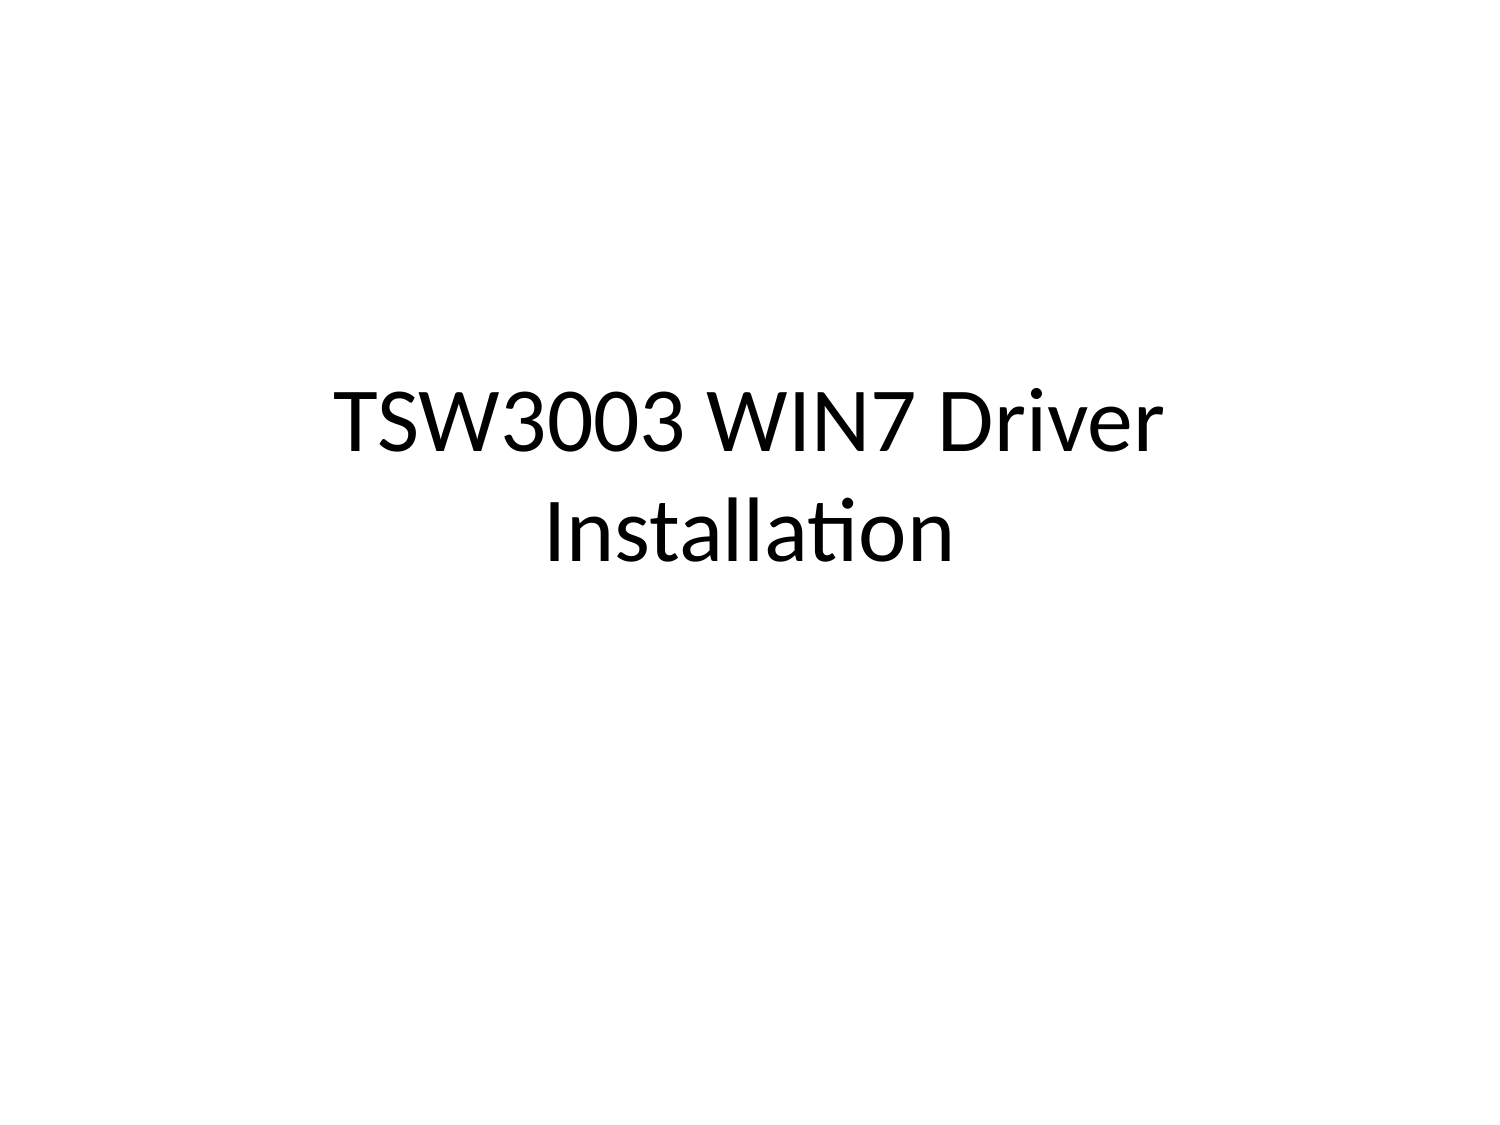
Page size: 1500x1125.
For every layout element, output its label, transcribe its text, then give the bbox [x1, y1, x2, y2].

title TSW3003 WIN7 Driver Installation [112, 349, 1388, 591]
